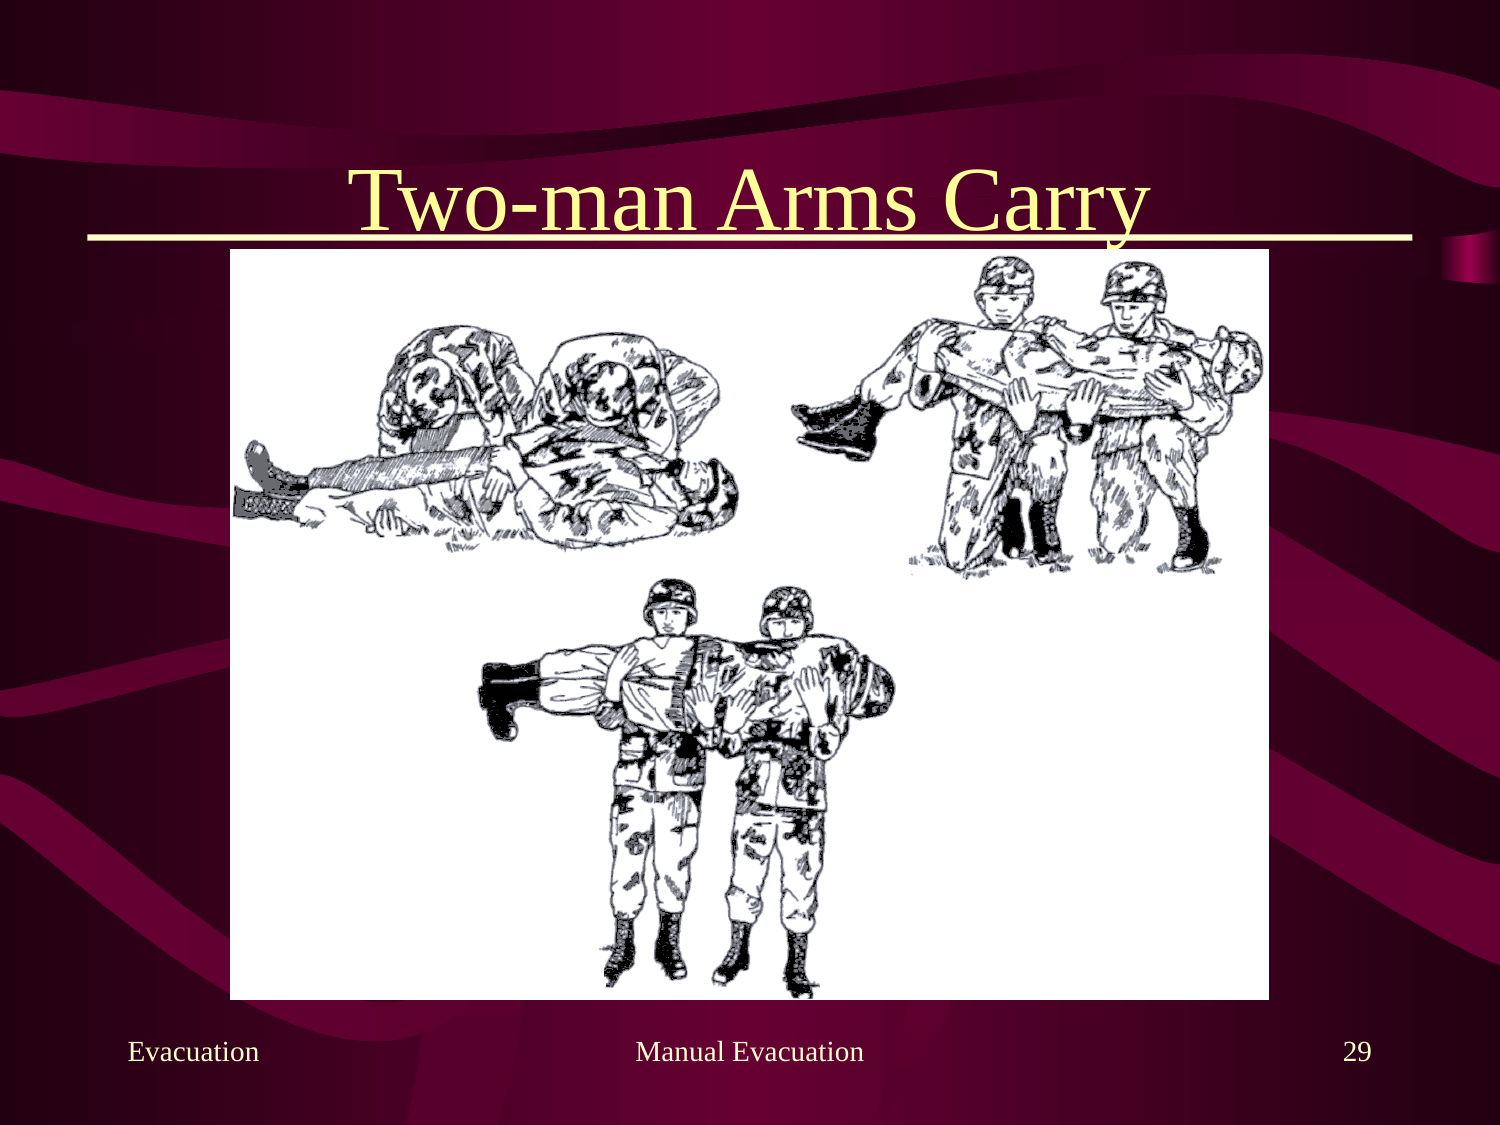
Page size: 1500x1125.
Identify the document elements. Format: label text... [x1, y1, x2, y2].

slide_number Evacuation [112, 1025, 425, 1100]
footer Manual Evacuation [512, 1025, 988, 1100]
picture [230, 249, 1269, 1000]
title Two-man Arms Carry [112, 238, 1388, 288]
slide_number 29 [1074, 1025, 1388, 1100]
title Two-man Arms Carry [112, 99, 1388, 237]
